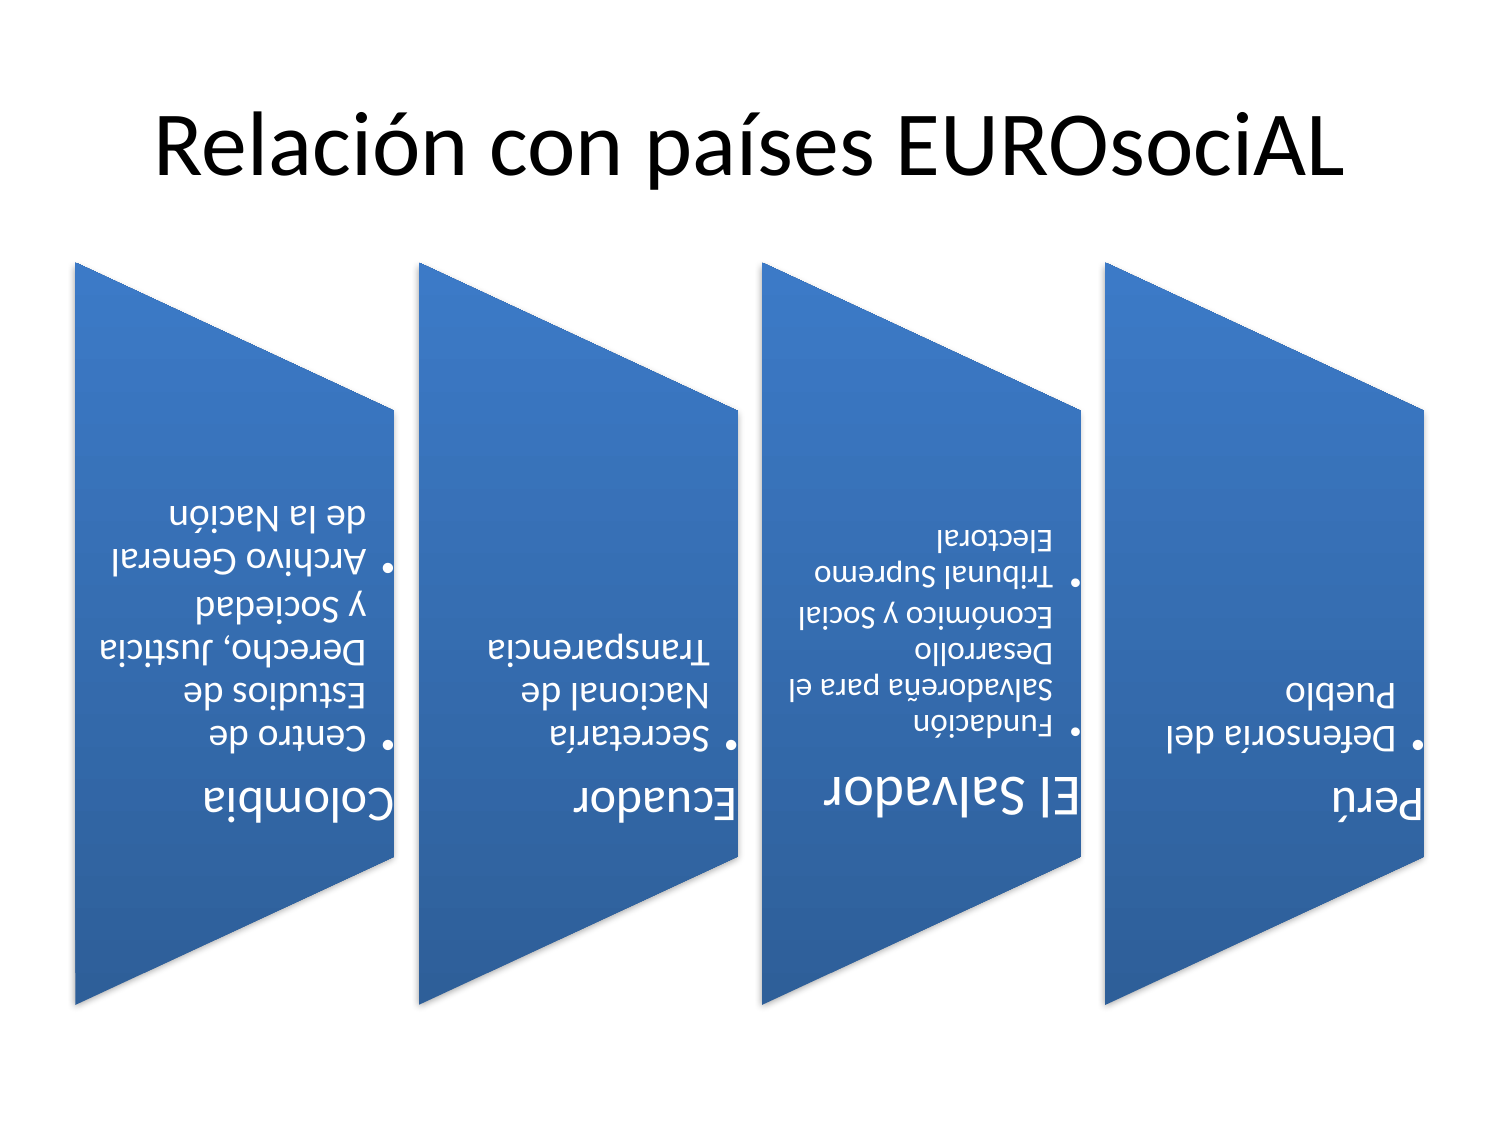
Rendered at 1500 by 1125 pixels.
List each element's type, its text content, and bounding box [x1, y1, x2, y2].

title Relación con países EUROsociAL [75, 45, 1425, 233]
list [74, 262, 1426, 1006]
